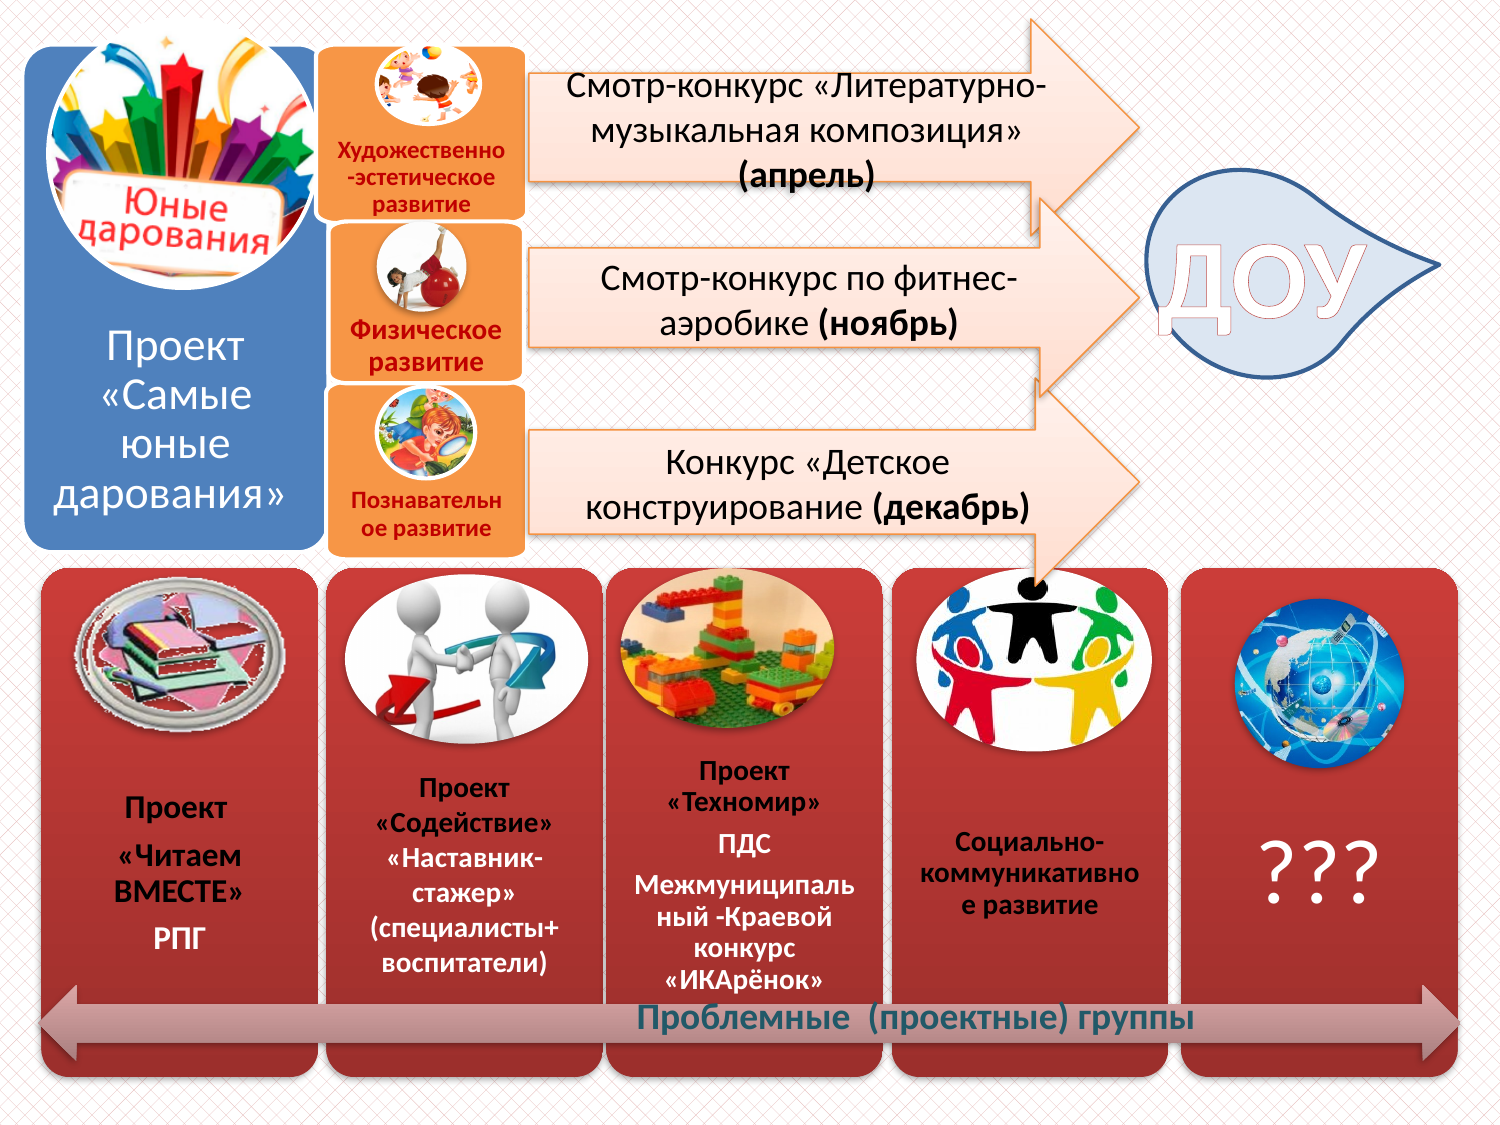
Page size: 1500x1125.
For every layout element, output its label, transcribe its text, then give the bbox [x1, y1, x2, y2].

text_box [1185, 348, 1340, 380]
text_box [374, 386, 478, 481]
text_box Художественно-эстетическое развитие [313, 42, 530, 225]
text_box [41, 567, 1458, 1078]
text_box Смотр-конкурс «Литературно-музыкальная композиция» (апрель) [528, 18, 1140, 237]
text_box [46, 16, 313, 290]
text_box Физическое развитие [326, 219, 527, 386]
text_box [1167, 167, 1320, 198]
text_box Смотр-конкурс по фитнес-аэробике (ноябрь) [528, 197, 1140, 398]
text_box Проект «Самые юные дарования» [20, 42, 331, 555]
text_box ДОУ [1142, 198, 1500, 348]
text_box Конкурс «Детское конструирование (декабрь) [528, 394, 1140, 566]
text_box [376, 221, 467, 312]
text_box [374, 42, 483, 127]
text_box Познавательное развитие [324, 382, 530, 562]
